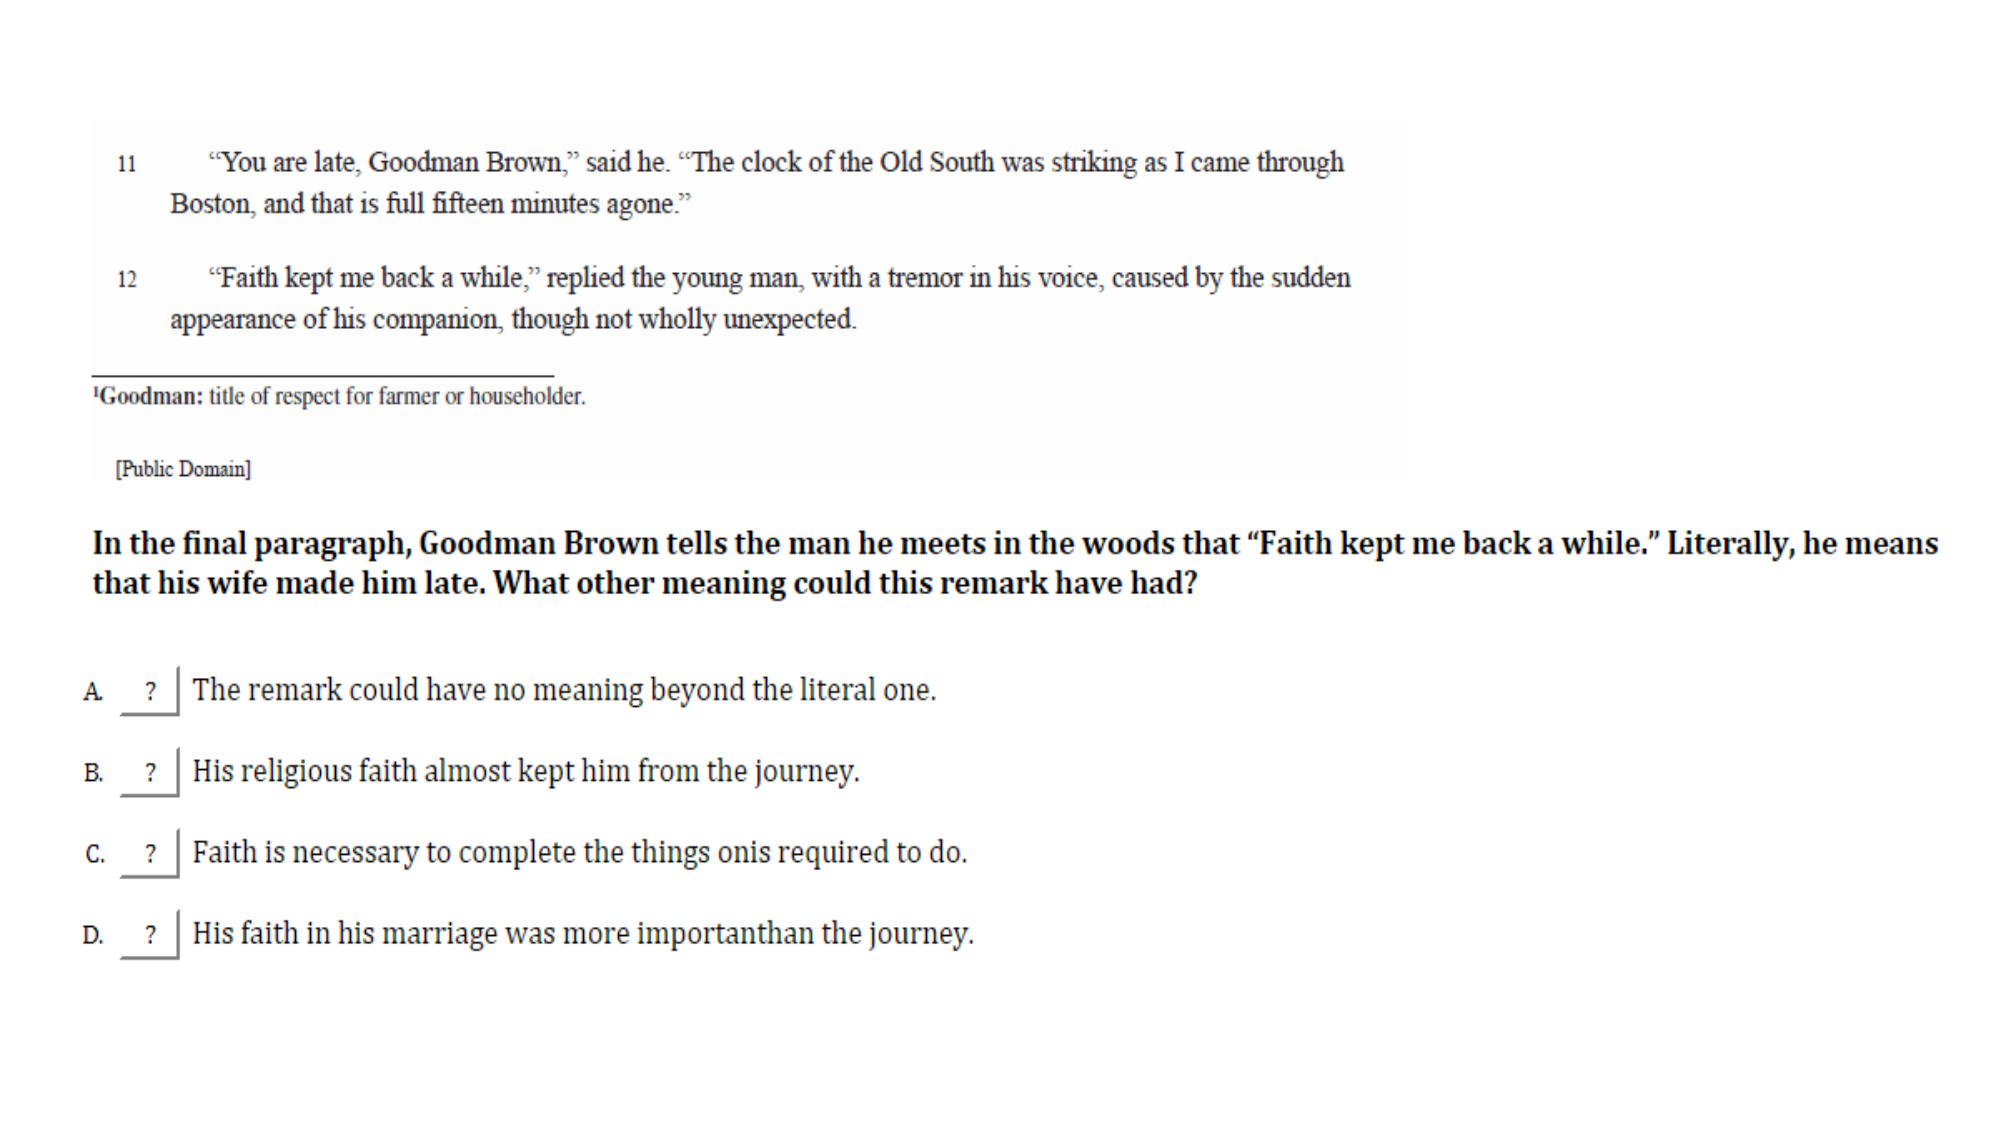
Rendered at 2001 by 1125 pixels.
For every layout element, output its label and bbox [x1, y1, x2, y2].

picture [32, 116, 1968, 1009]
